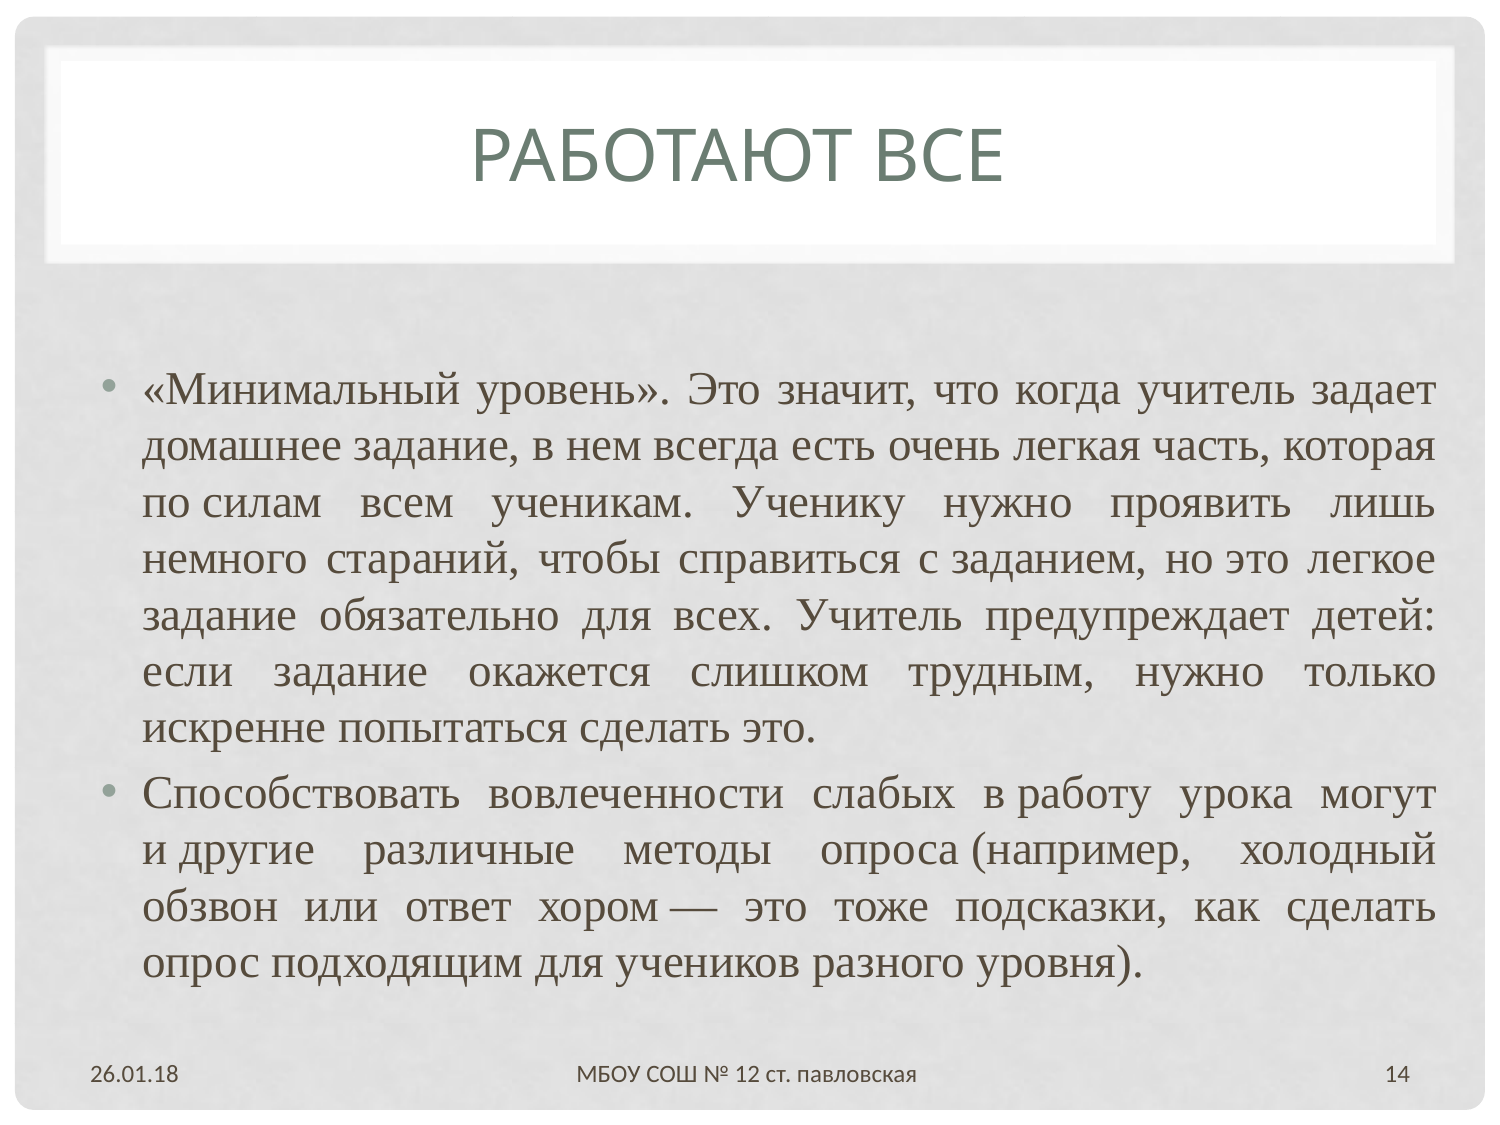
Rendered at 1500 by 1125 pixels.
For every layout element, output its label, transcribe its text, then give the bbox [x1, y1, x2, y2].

list «Минимальный уровень». Это значит, что когда учитель задает домашнее задание, в нем всегда есть очень легкая часть, которая по силам всем ученикам. Ученику нужно проявить лишь немного стараний, чтобы справиться с заданием, но это легкое задание обязательно для всех. Учитель предупреждает детей: если задание окажется слишком трудным, нужно только искренне попытаться сделать это. Способствовать вовлеченности слабых в работу урока могут и другие различные методы опроса (например, холодный обзвон или ответ хором — это тоже подсказки, как сделать опрос подходящим для учеников разного уровня). [70, 350, 1454, 1005]
title Работают все [69, 66, 1425, 238]
footer МБОУ СОШ № 12 ст. павловская [512, 1042, 988, 1103]
slide_number 14 [1074, 1042, 1425, 1103]
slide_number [75, 1042, 425, 1103]
